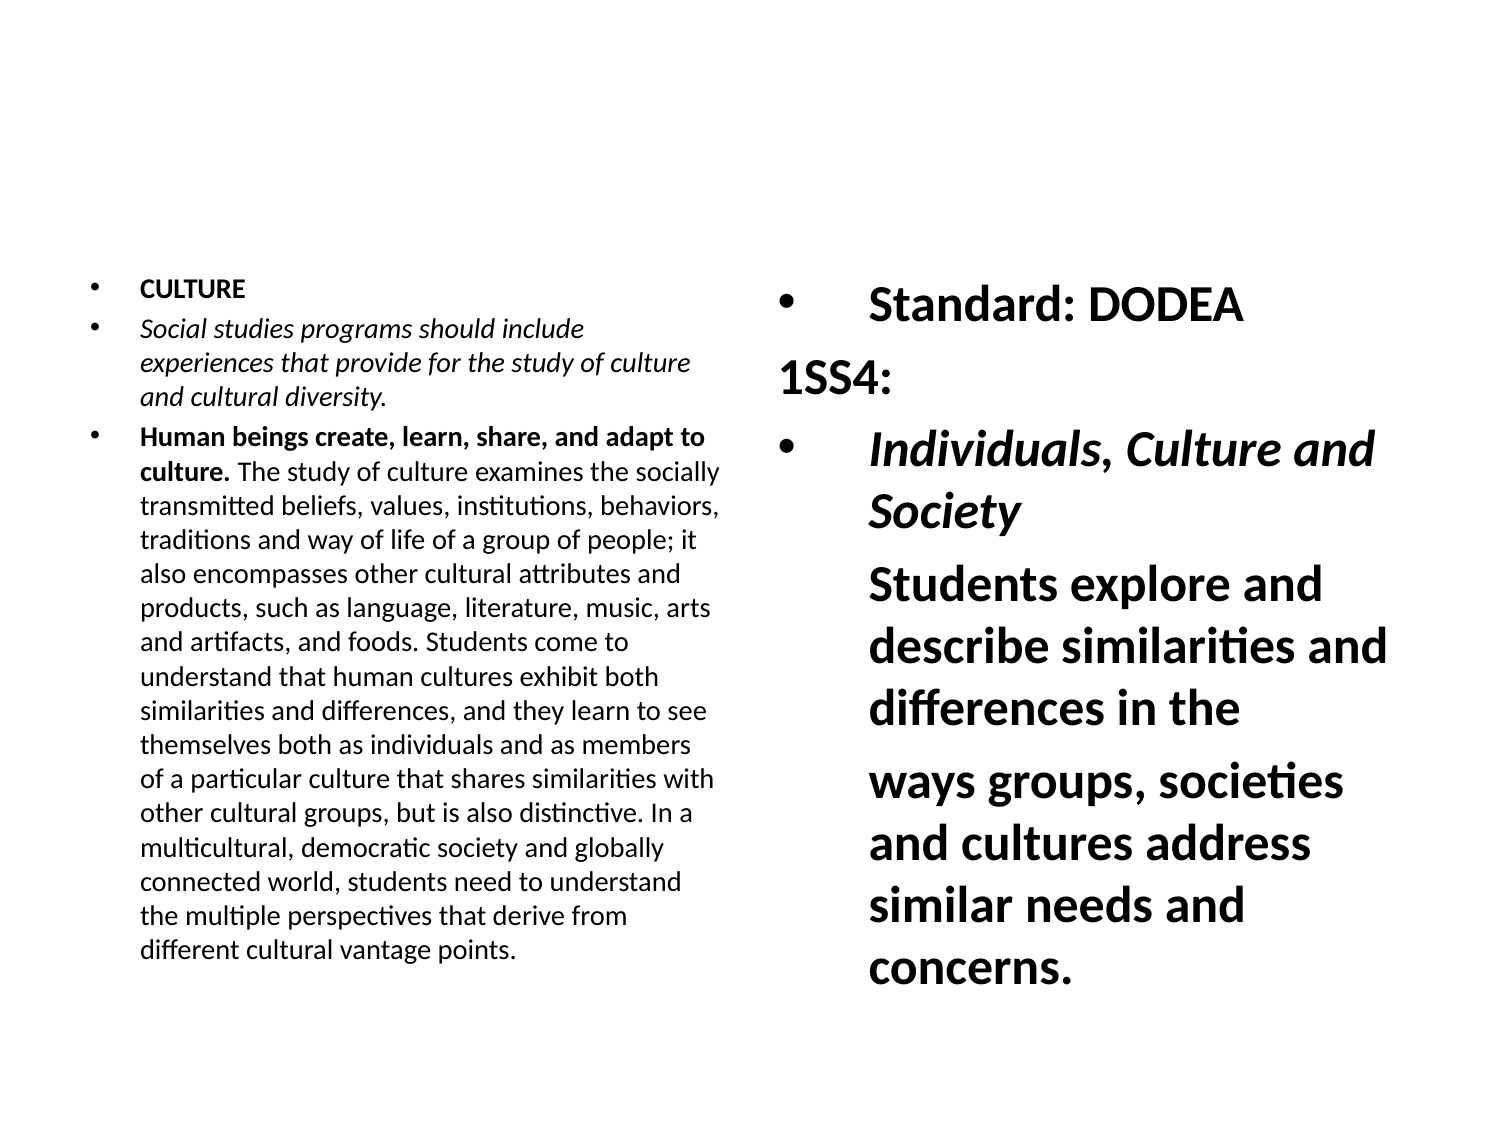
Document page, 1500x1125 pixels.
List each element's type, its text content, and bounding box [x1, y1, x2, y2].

list Standard: DODEA 1SS4: Individuals, Culture and Society Students explore and describe similarities and differences in the ways groups, societies and cultures address similar needs and concerns. [762, 262, 1425, 1005]
list CULTURE Social studies programs should include experiences that provide for the study of culture and cultural diversity. Human beings create, learn, share, and adapt to culture. The study of culture examines the socially transmitted beliefs, values, institutions, behaviors, traditions and way of life of a group of people; it also encompasses other cultural attributes and products, such as language, literature, music, arts and artifacts, and foods. Students come to understand that human cultures exhibit both similarities and differences, and they learn to see themselves both as individuals and as members of a particular culture that shares similarities with other cultural groups, but is also distinctive. In a multicultural, democratic society and globally connected world, students need to understand the multiple perspectives that derive from different cultural vantage points. [75, 262, 738, 1005]
